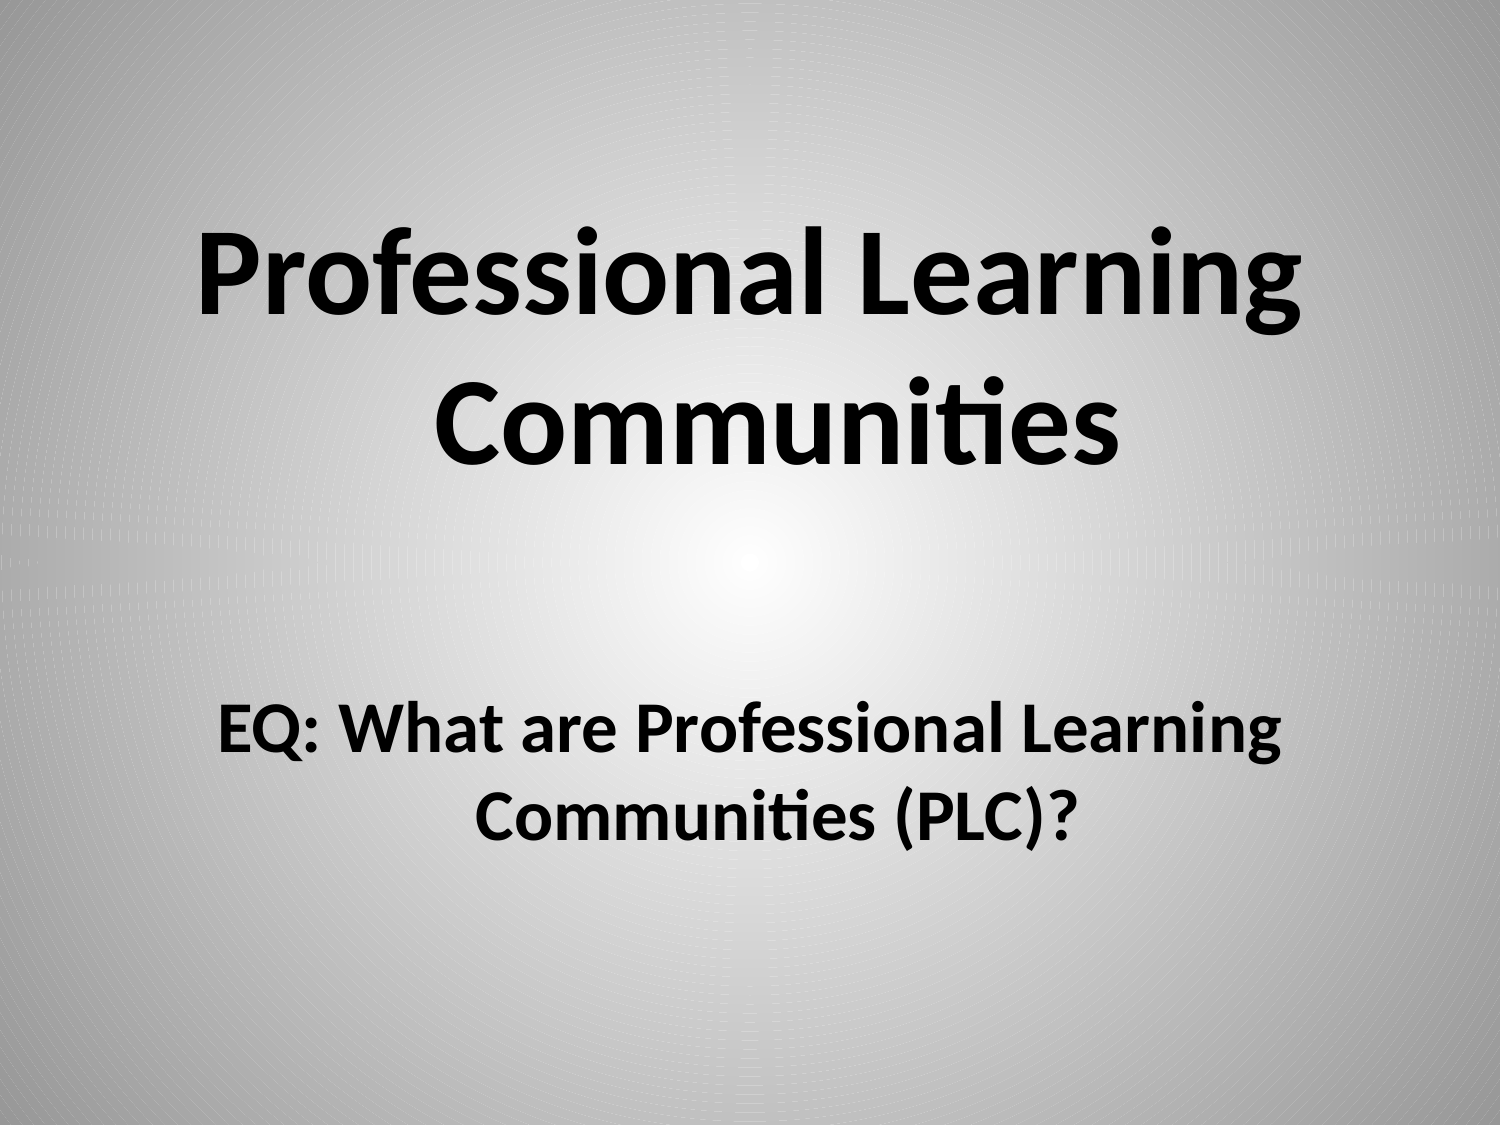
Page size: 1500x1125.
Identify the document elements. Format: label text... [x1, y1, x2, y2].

list Professional Learning Communities EQ: What are Professional Learning Communities (PLC)? [75, 182, 1425, 925]
